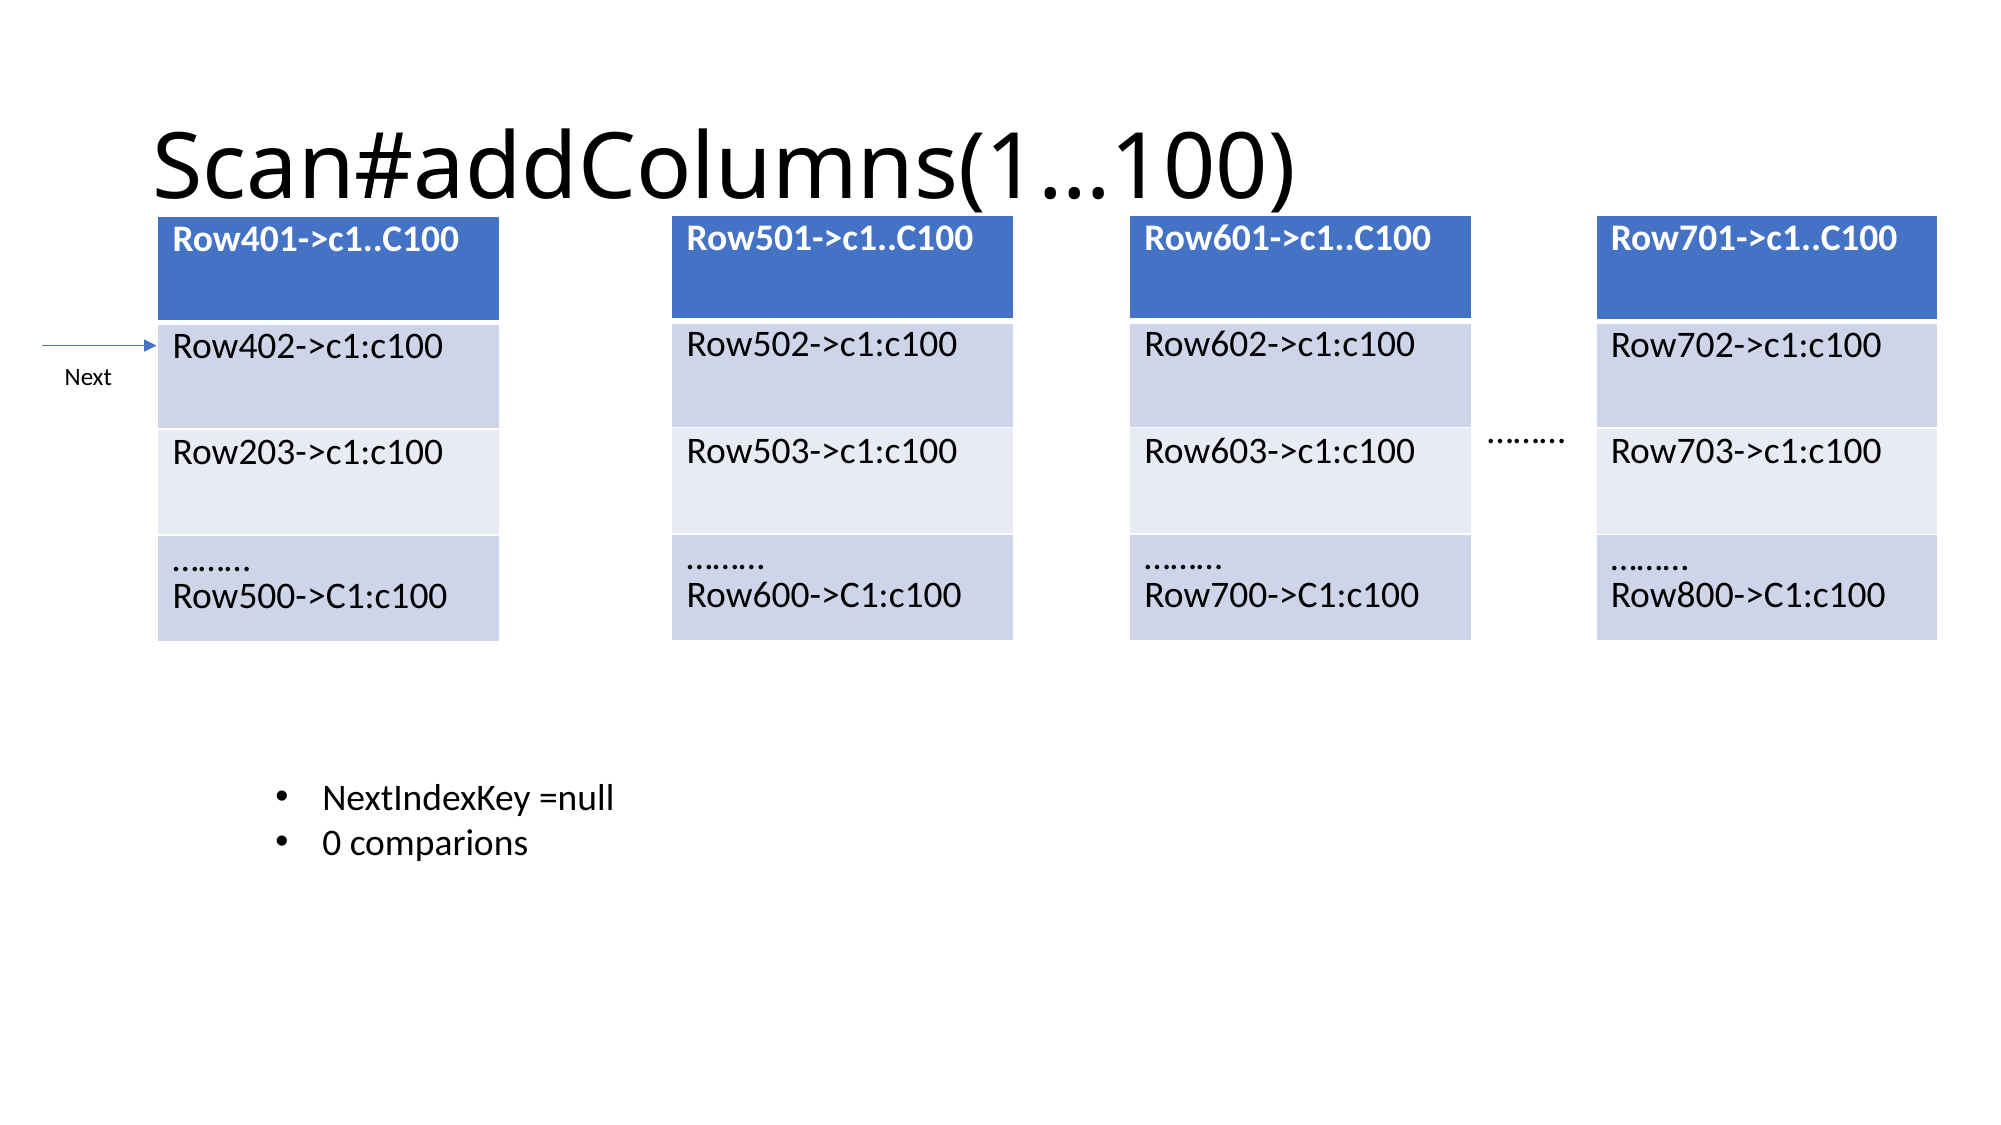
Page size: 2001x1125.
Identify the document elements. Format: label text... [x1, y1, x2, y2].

table_header Row501->c1..C100 [672, 216, 1013, 318]
table_header Row701->c1..C100 [1597, 216, 1937, 319]
table_cell Row602->c1:c100 [1130, 324, 1471, 427]
title Scan#addColumns(1…100) [137, 59, 1863, 278]
table_cell Row203->c1:c100 [158, 430, 499, 534]
table_cell ……… Row500->C1:c100 [158, 536, 499, 641]
text_box ……… [1472, 398, 1719, 459]
table_cell Row402->c1:c100 [158, 325, 499, 428]
table_cell Row702->c1:c100 [1597, 324, 1937, 427]
table_cell Row503->c1:c100 [672, 428, 1013, 533]
table_cell Row703->c1:c100 [1597, 429, 1937, 534]
text_box Next [49, 353, 129, 398]
table_cell Row603->c1:c100 [1130, 428, 1471, 533]
table_header Row601->c1..C100 [1130, 216, 1471, 318]
table_header Row401->c1..C100 [158, 217, 499, 320]
table_cell Row502->c1:c100 [672, 324, 1013, 427]
text_box NextIndexKey =null 0 comparions [260, 765, 945, 961]
table_cell ……… Row700->C1:c100 [1130, 535, 1471, 640]
table_cell ……… Row600->C1:c100 [672, 535, 1013, 640]
table_cell ……… Row800->C1:c100 [1597, 535, 1937, 640]
